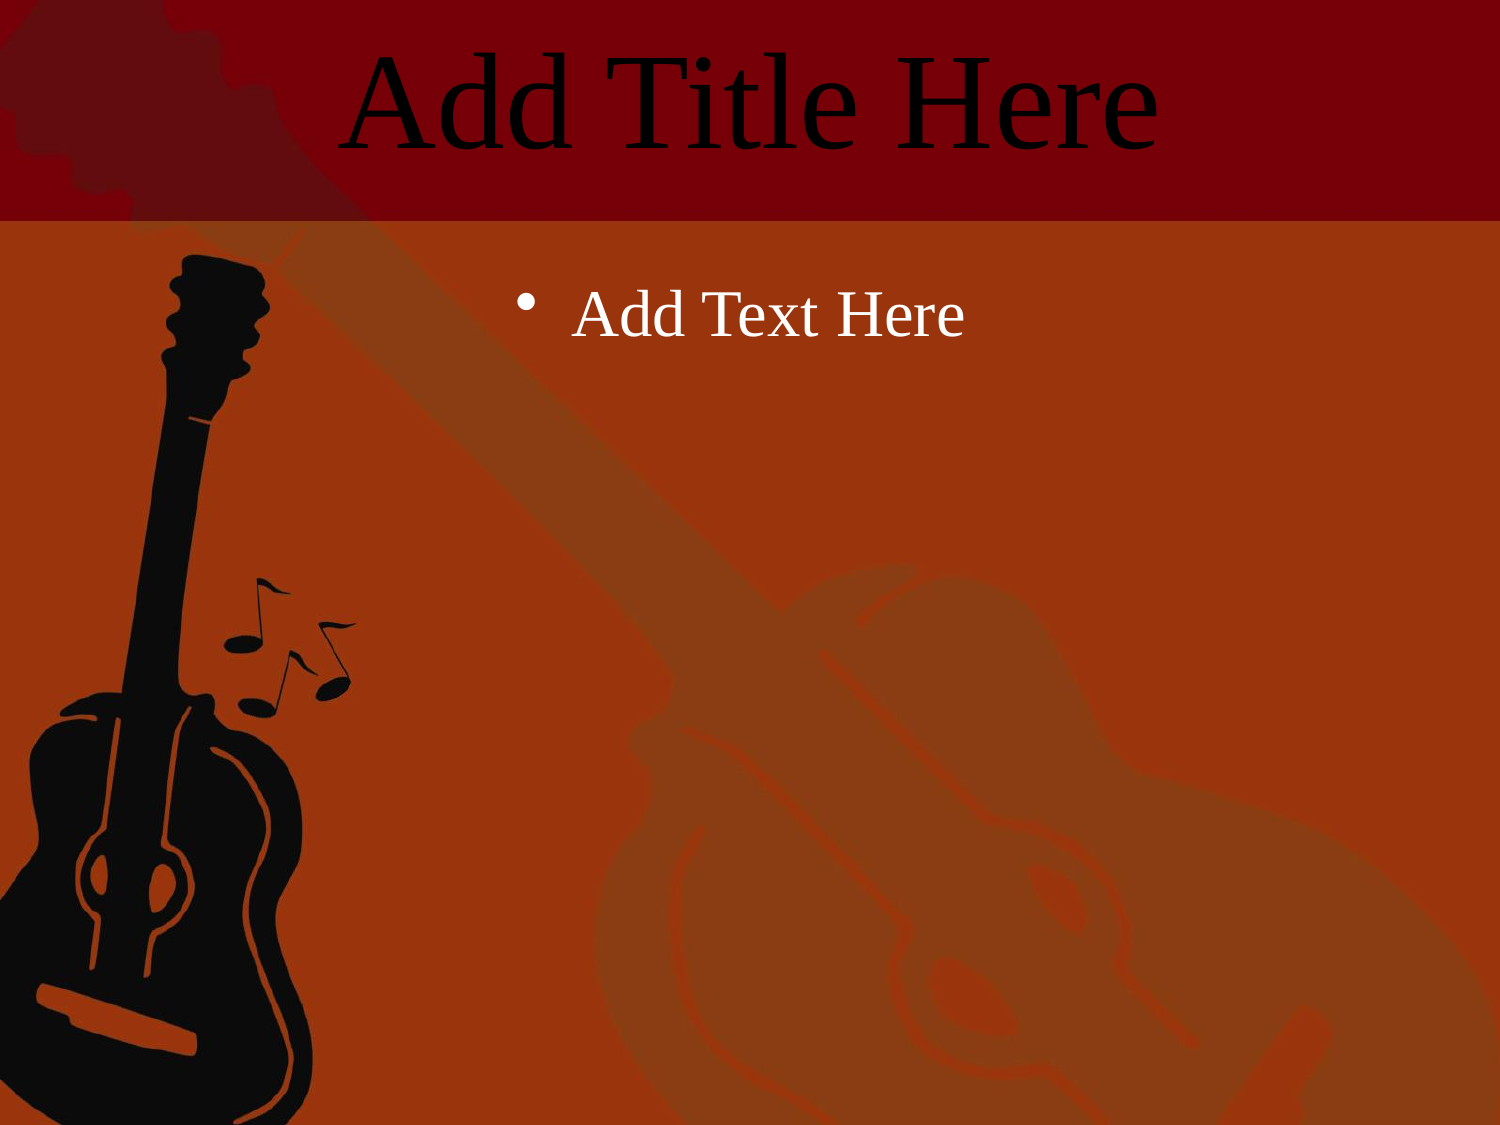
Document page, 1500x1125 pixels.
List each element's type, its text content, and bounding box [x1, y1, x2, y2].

list Add Text Here [500, 262, 1500, 938]
title Add Title Here [0, 0, 1500, 188]
picture [0, 188, 1500, 1125]
